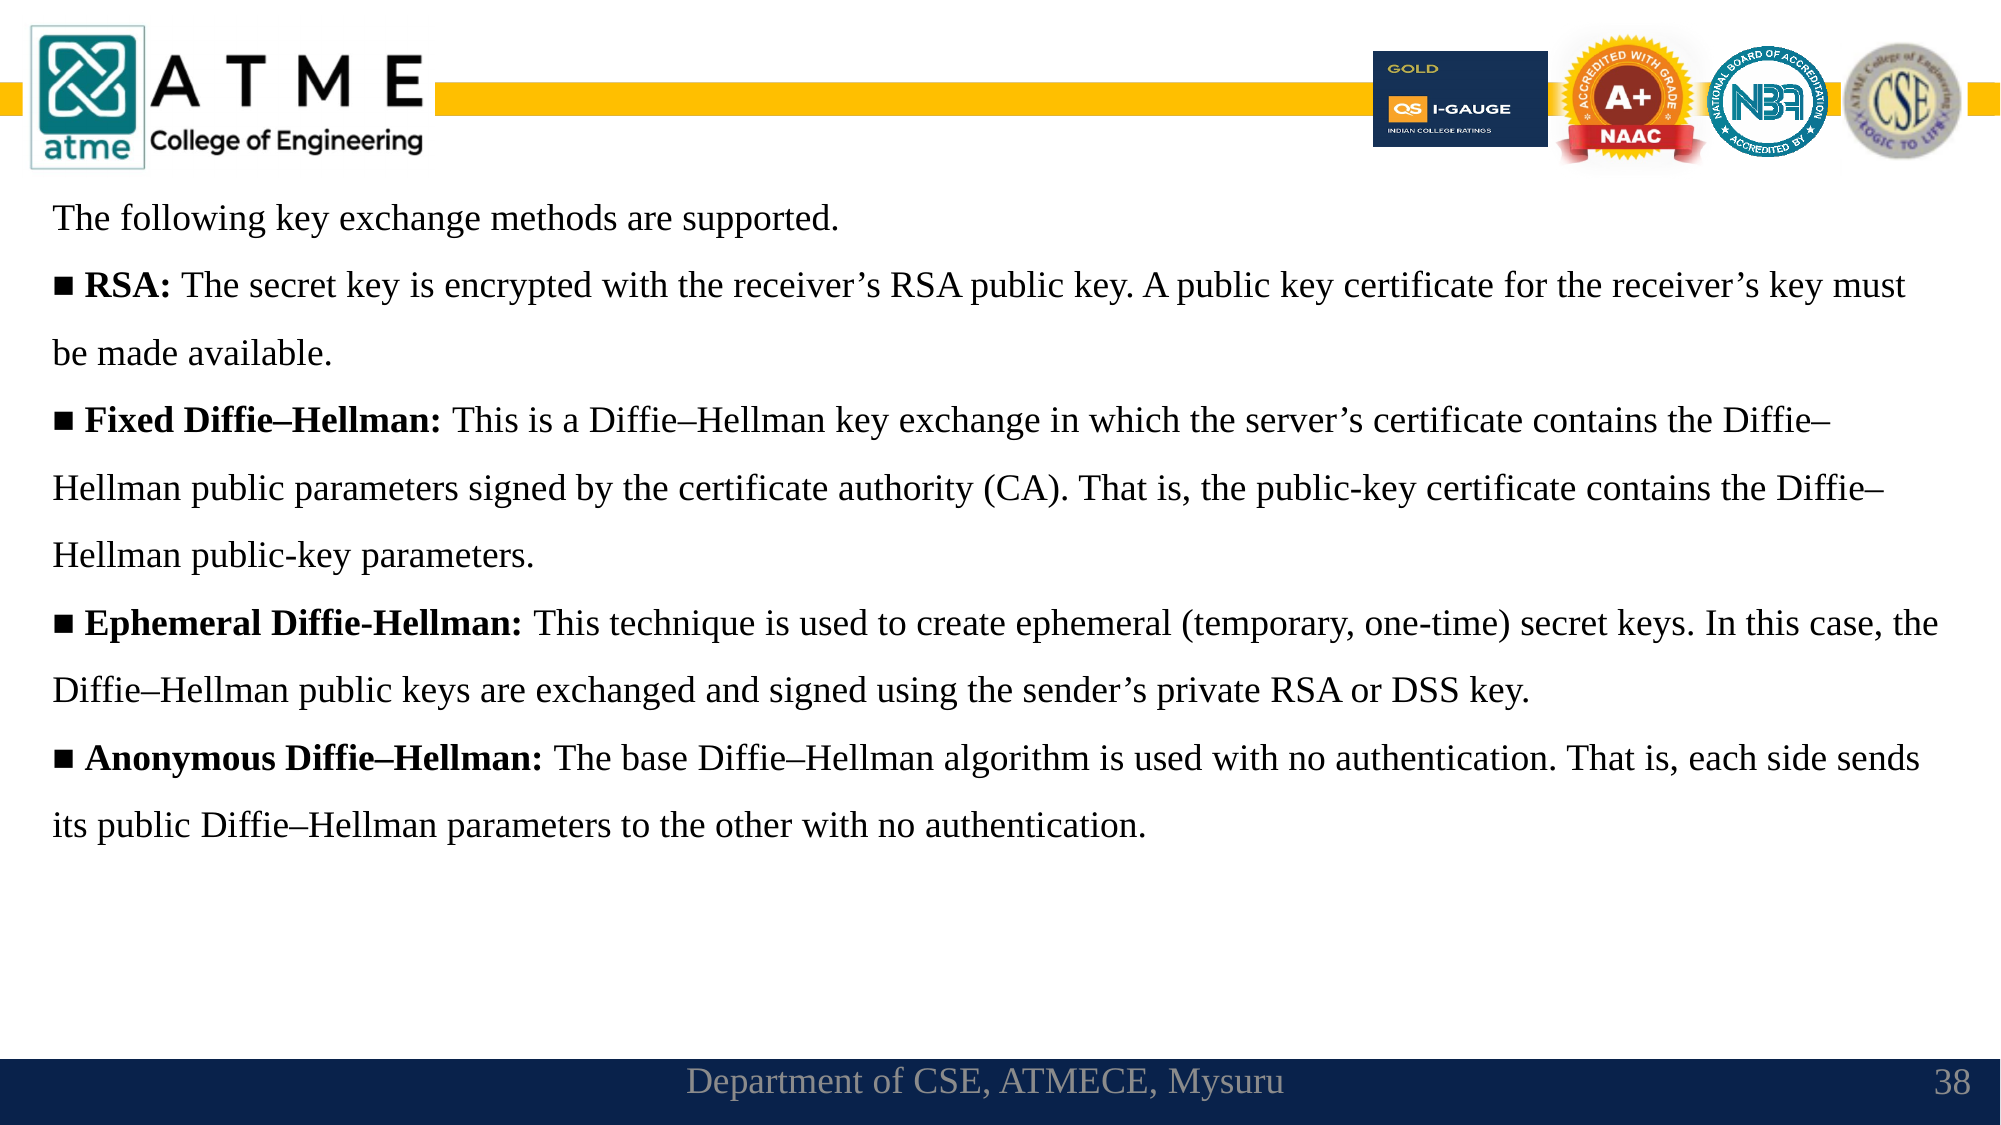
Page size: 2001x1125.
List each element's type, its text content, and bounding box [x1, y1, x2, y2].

slide_number 38 [1511, 1057, 1972, 1103]
text_box The following key exchange methods are supported. ■ RSA: The secret key is encrypted with the receiver’s RSA public key. A public key certificate for the receiver’s key must be made available. ■ Fixed Diffie–Hellman: This is a Diffie–Hellman key exchange in which the server’s certificate contains the Diffie–Hellman public parameters signed by the certificate authority (CA). That is, the public-key certificate contains the Diffie–Hellman public-key parameters. ■ Ephemeral Diffie-Hellman: This technique is used to create ephemeral (temporary, one-time) secret keys. In this case, the Diffie–Hellman public keys are exchanged and signed using the sender’s private RSA or DSS key. ■ Anonymous Diffie–Hellman: The base Diffie–Hellman algorithm is used with no authentication. That is, each side sends its public Diffie–Hellman parameters to the other with no authentication. [37, 163, 1963, 853]
picture [1840, 26, 1968, 176]
picture [22, 15, 435, 178]
footer Department of CSE, ATMECE, Mysuru [501, 1056, 1470, 1102]
picture [1373, 20, 1828, 163]
picture [0, 1059, 2001, 1125]
